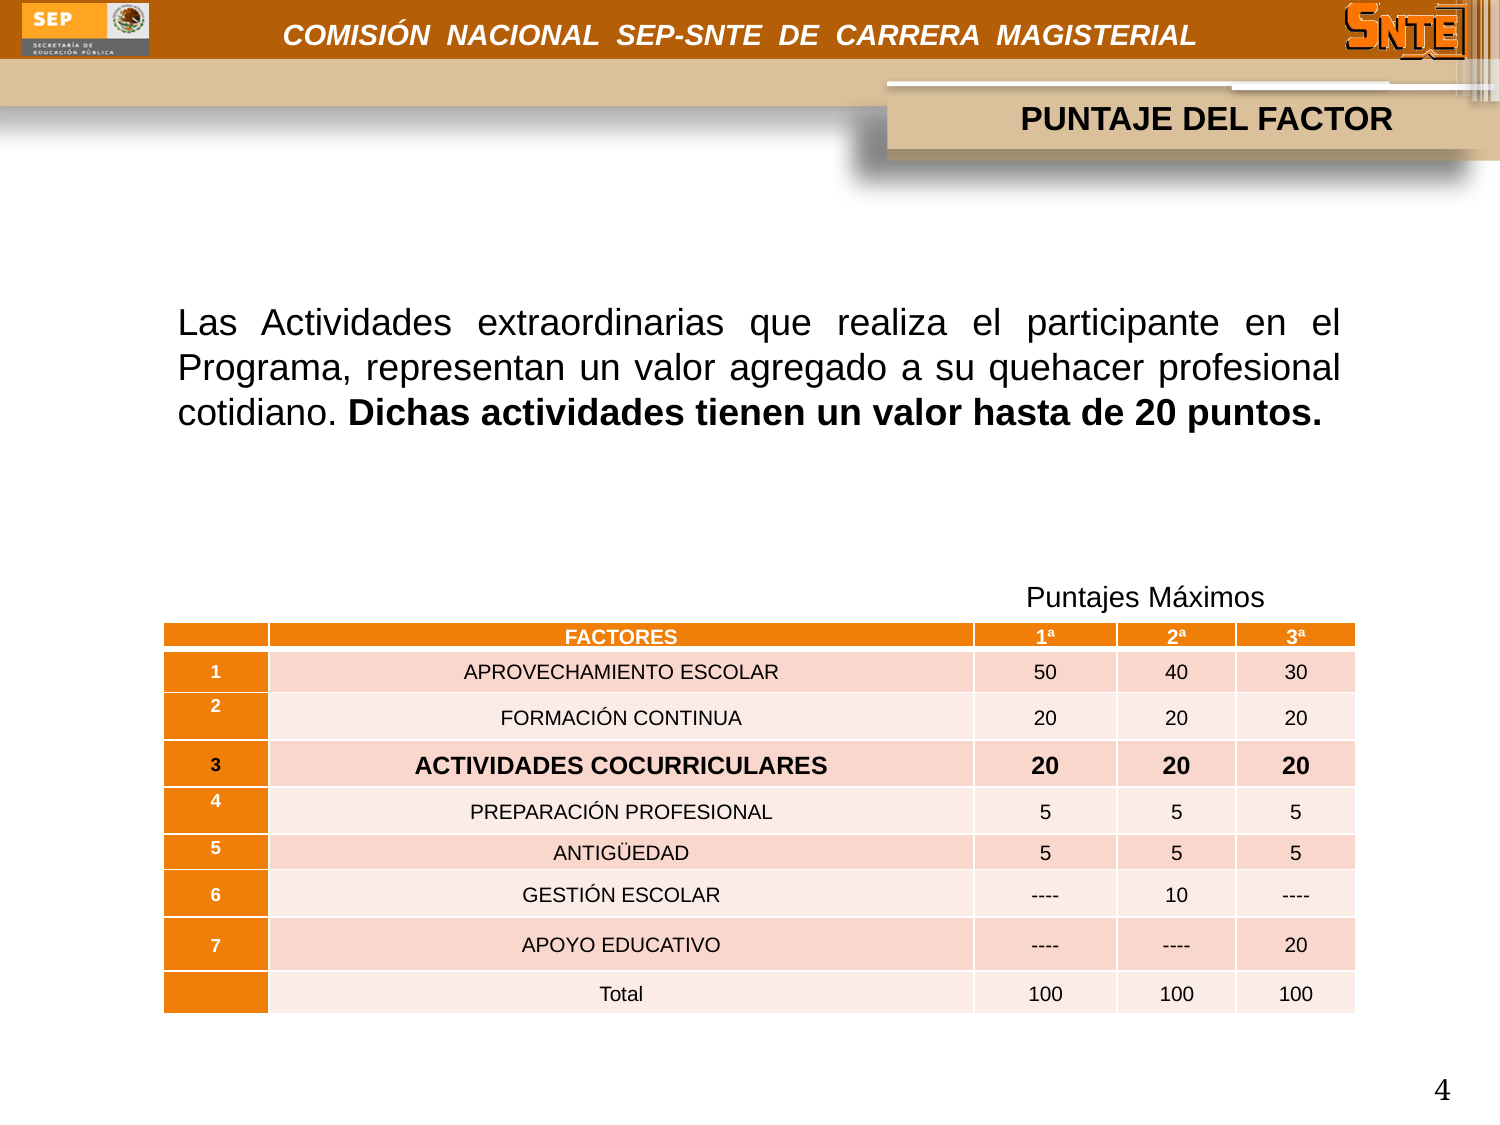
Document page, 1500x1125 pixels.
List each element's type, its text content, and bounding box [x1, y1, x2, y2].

table_cell APROVECHAMIENTO ESCOLAR [270, 652, 973, 692]
table_cell PREPARACIÓN PROFESIONAL [270, 788, 973, 833]
text_box PUNTAJE DEL FACTOR [974, 89, 1459, 145]
table_cell 6 [164, 870, 268, 916]
table_cell ---- [1118, 918, 1235, 970]
text_box Puntajes Máximos [974, 571, 1317, 621]
table_cell 100 [975, 972, 1116, 1013]
table_cell 100 [1118, 972, 1235, 1013]
table_cell 5 [1118, 835, 1235, 869]
table_cell GESTIÓN ESCOLAR [270, 870, 973, 916]
table_cell 7 [164, 918, 268, 970]
table_cell 40 [1118, 652, 1235, 692]
table_cell ---- [1237, 870, 1355, 916]
table_cell ANTIGÜEDAD [270, 835, 973, 869]
text_box Las Actividades extraordinarias que realiza el participante en el Programa, representan un valor agregado a su quehacer profesional cotidiano. Dichas actividades tienen un valor hasta de 20 puntos. [162, 290, 1356, 486]
slide_number 4 [1340, 1058, 1466, 1119]
table_header FACTORES [270, 623, 973, 646]
table_cell FORMACIÓN CONTINUA [270, 693, 973, 739]
table_cell Total [270, 972, 973, 1013]
table_cell 20 [1118, 741, 1235, 786]
table_cell 20 [1118, 693, 1235, 739]
table_cell ---- [975, 870, 1116, 916]
table_cell 50 [975, 652, 1116, 692]
table_cell 20 [975, 693, 1116, 739]
table_cell ACTIVIDADES COCURRICULARES [270, 741, 973, 786]
table_cell 5 [975, 788, 1116, 833]
table_cell 5 [1237, 835, 1355, 869]
table_cell [164, 972, 268, 1013]
table_cell 20 [1237, 918, 1355, 970]
table_cell 5 [975, 835, 1116, 869]
picture [1345, 3, 1467, 60]
table_cell 5 [1237, 788, 1355, 833]
table_header 3ª [1237, 623, 1355, 646]
table_cell 100 [1237, 972, 1355, 1013]
table_cell 5 [164, 835, 268, 869]
picture [22, 3, 149, 56]
table_cell 20 [1237, 693, 1355, 739]
table_cell 3 [164, 741, 268, 786]
table_cell 20 [1237, 741, 1355, 786]
table_header 1ª [975, 623, 1116, 646]
table_cell ---- [975, 918, 1116, 970]
table_cell 2 [164, 693, 268, 739]
table_header [164, 623, 268, 646]
table_cell 10 [1118, 870, 1235, 916]
table_cell 5 [1118, 788, 1235, 833]
table_cell 1 [164, 652, 268, 692]
table_cell 30 [1237, 652, 1355, 692]
table_header 2ª [1118, 623, 1235, 646]
table_cell 20 [975, 741, 1116, 786]
table_cell APOYO EDUCATIVO [270, 918, 973, 970]
table_cell 4 [164, 788, 268, 833]
